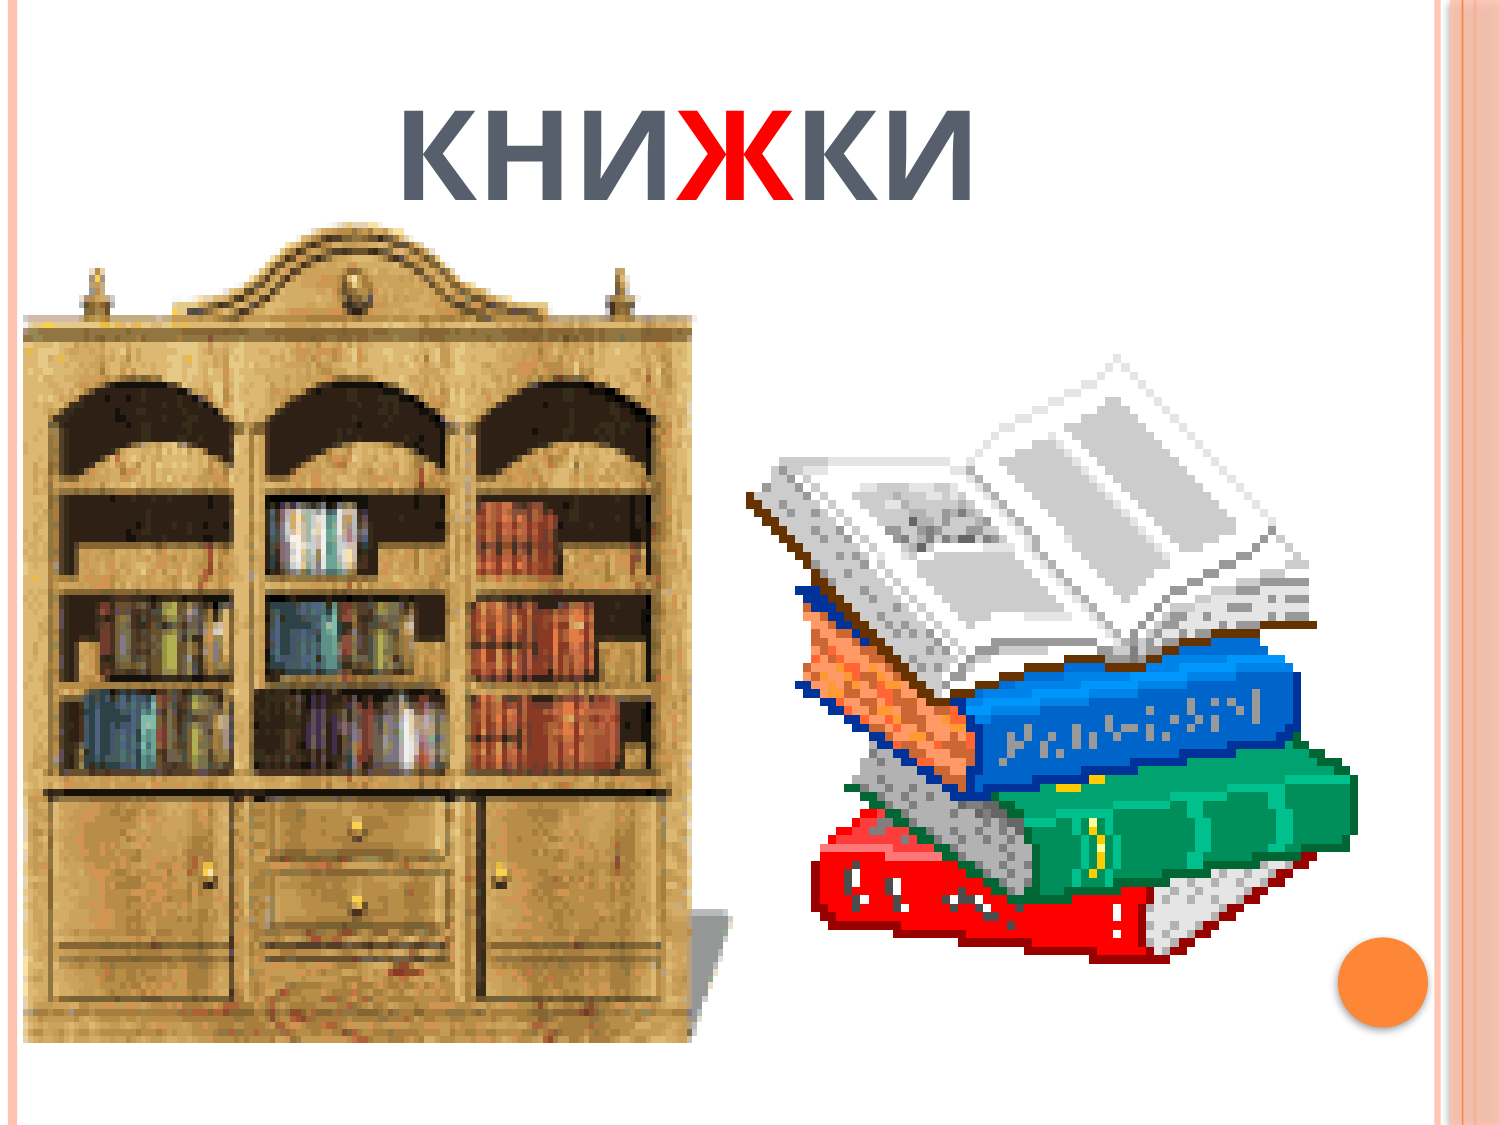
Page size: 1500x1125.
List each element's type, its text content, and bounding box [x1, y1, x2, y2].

picture [22, 222, 739, 1044]
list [745, 268, 1384, 974]
title книжки [75, 45, 1300, 233]
